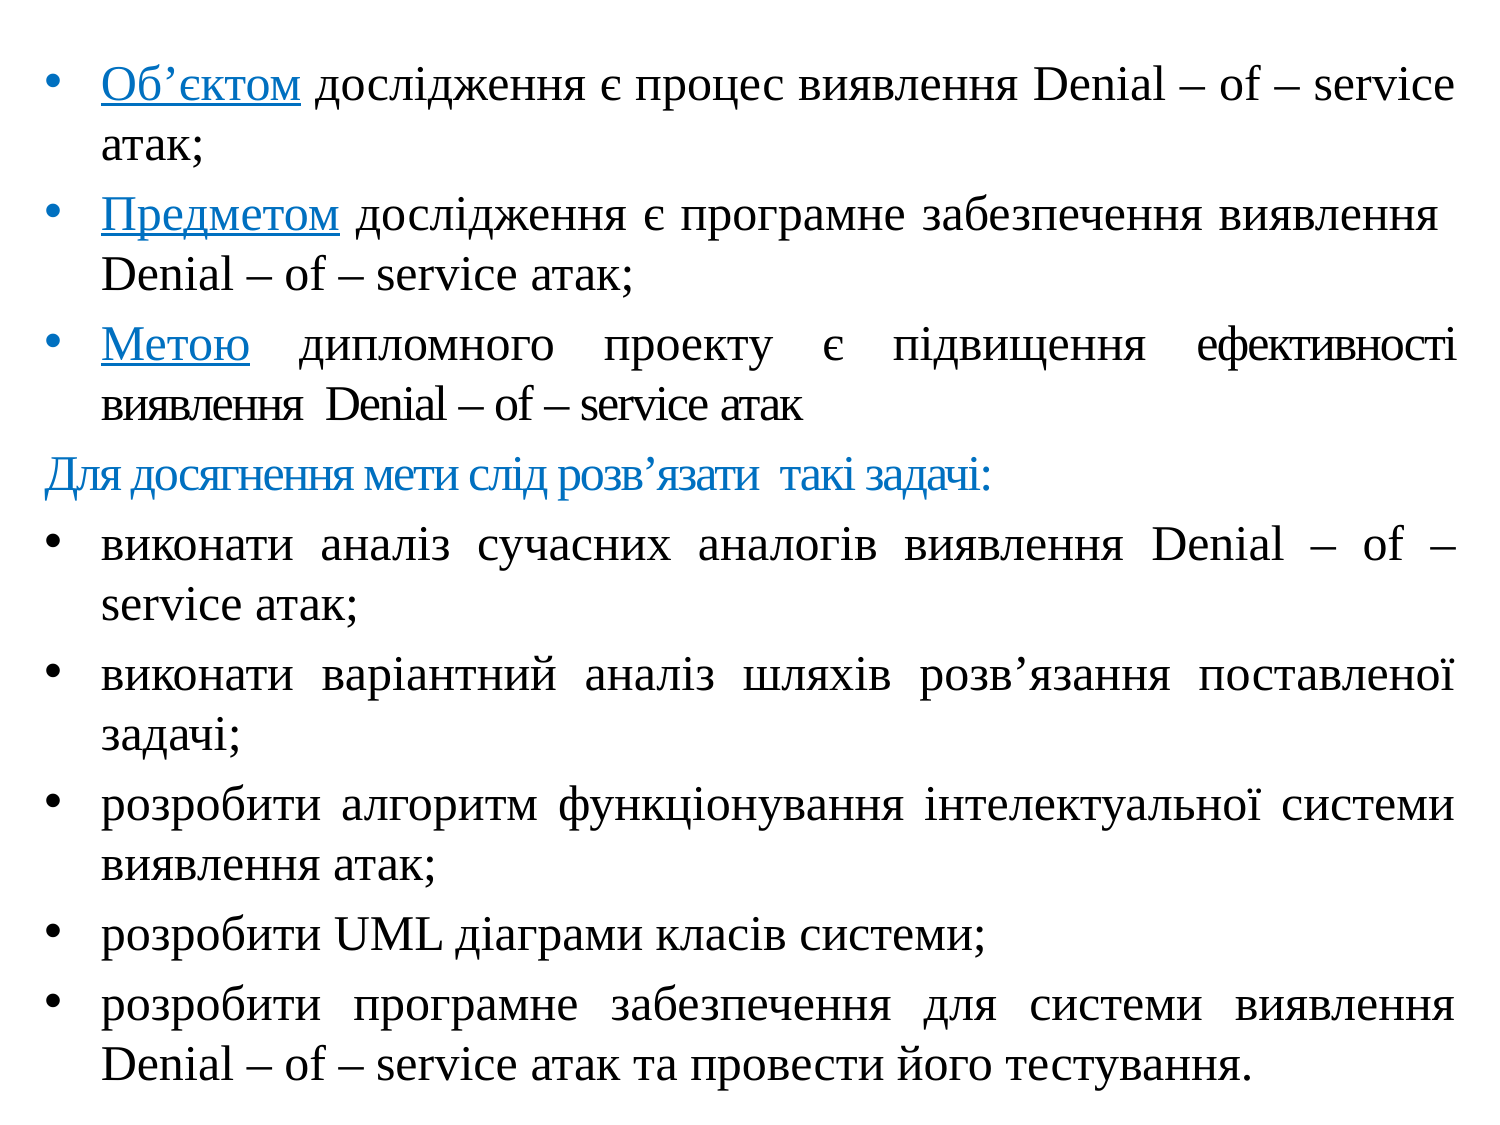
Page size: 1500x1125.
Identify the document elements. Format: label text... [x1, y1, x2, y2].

list Об’єктом дослідження є процес виявлення Denial – of – service атак; Предметом дослідження є програмне забезпечення виявлення Denial – of – service атак; Метою дипломного проекту є підвищення ефективності виявлення Denial – of – service атак Для досягнення мети слід розв’язати такі задачі: виконати аналіз сучасних аналогів виявлення Denial – of – service атак; виконати варіантний аналіз шляхів розв’язання поставленої задачі; розробити алгоритм функціонування інтелектуальної системи виявлення атак; розробити UML діаграми класів системи; розробити програмне забезпечення для системи виявлення Denial – of – service атак та провести його тестування. [29, 42, 1471, 1083]
